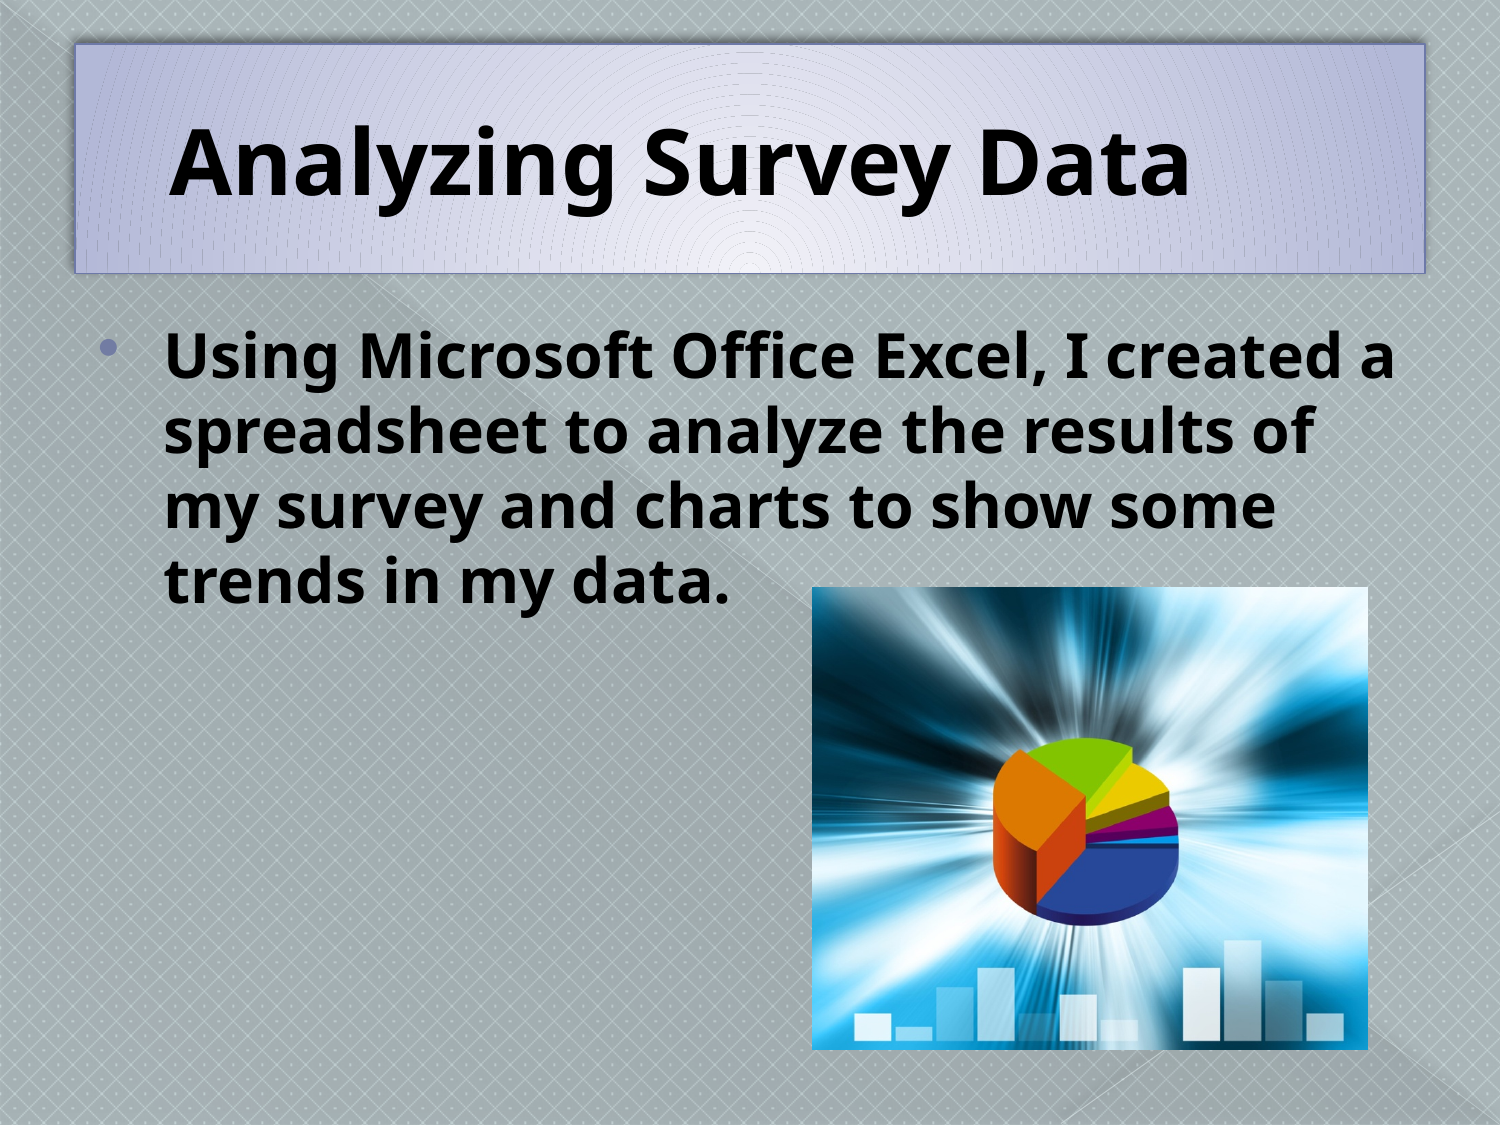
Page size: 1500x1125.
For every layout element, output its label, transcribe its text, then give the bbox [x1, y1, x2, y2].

picture [812, 587, 1368, 1051]
picture [1306, 1014, 1343, 1041]
list Using Microsoft Office Excel, I created a spreadsheet to analyze the results of my survey and charts to show some trends in my data. [75, 308, 1425, 1059]
title Analyzing Survey Data [74, 43, 1426, 274]
